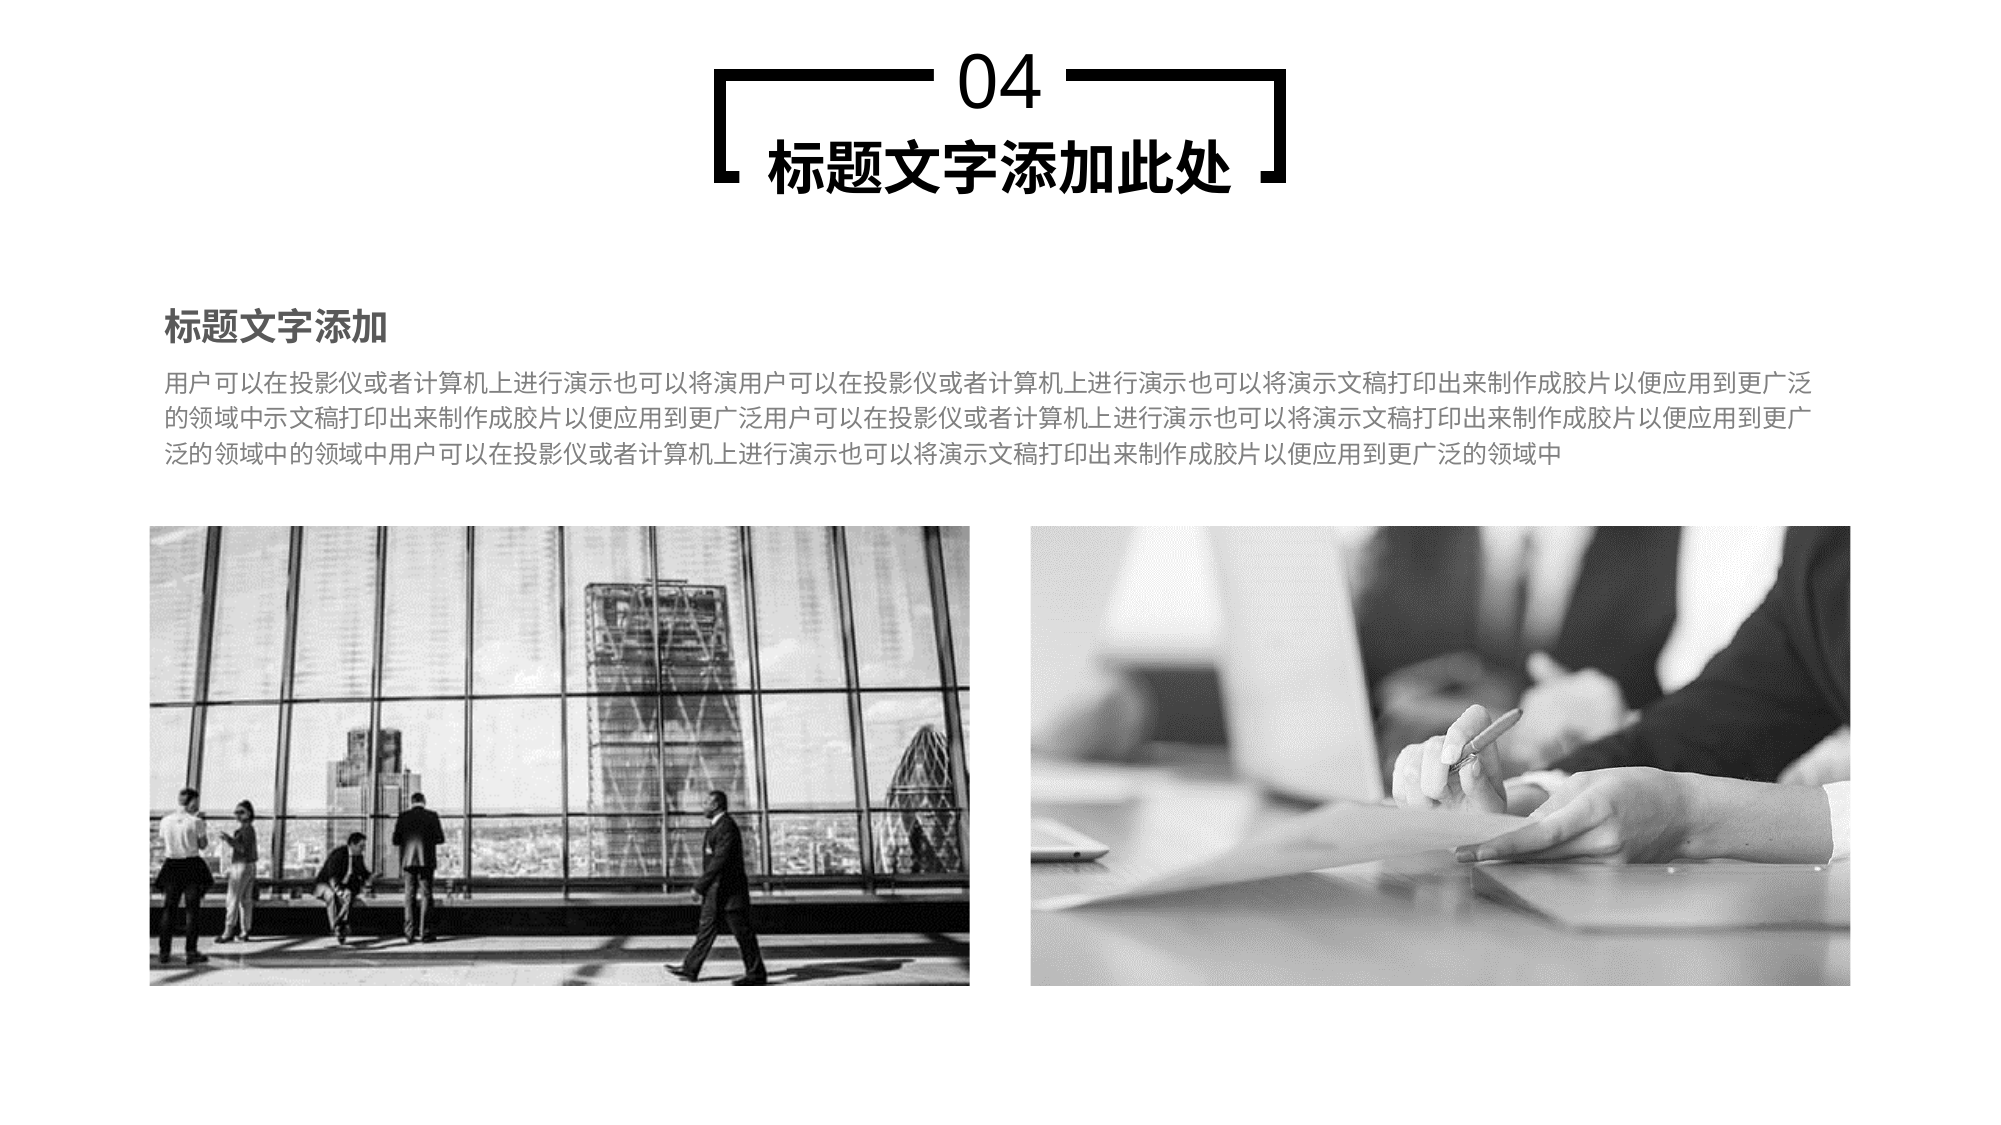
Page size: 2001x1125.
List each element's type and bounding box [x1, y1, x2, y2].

picture [149, 526, 970, 986]
picture [1030, 526, 1851, 986]
text_box [149, 286, 1851, 478]
text_box [719, 26, 1280, 210]
